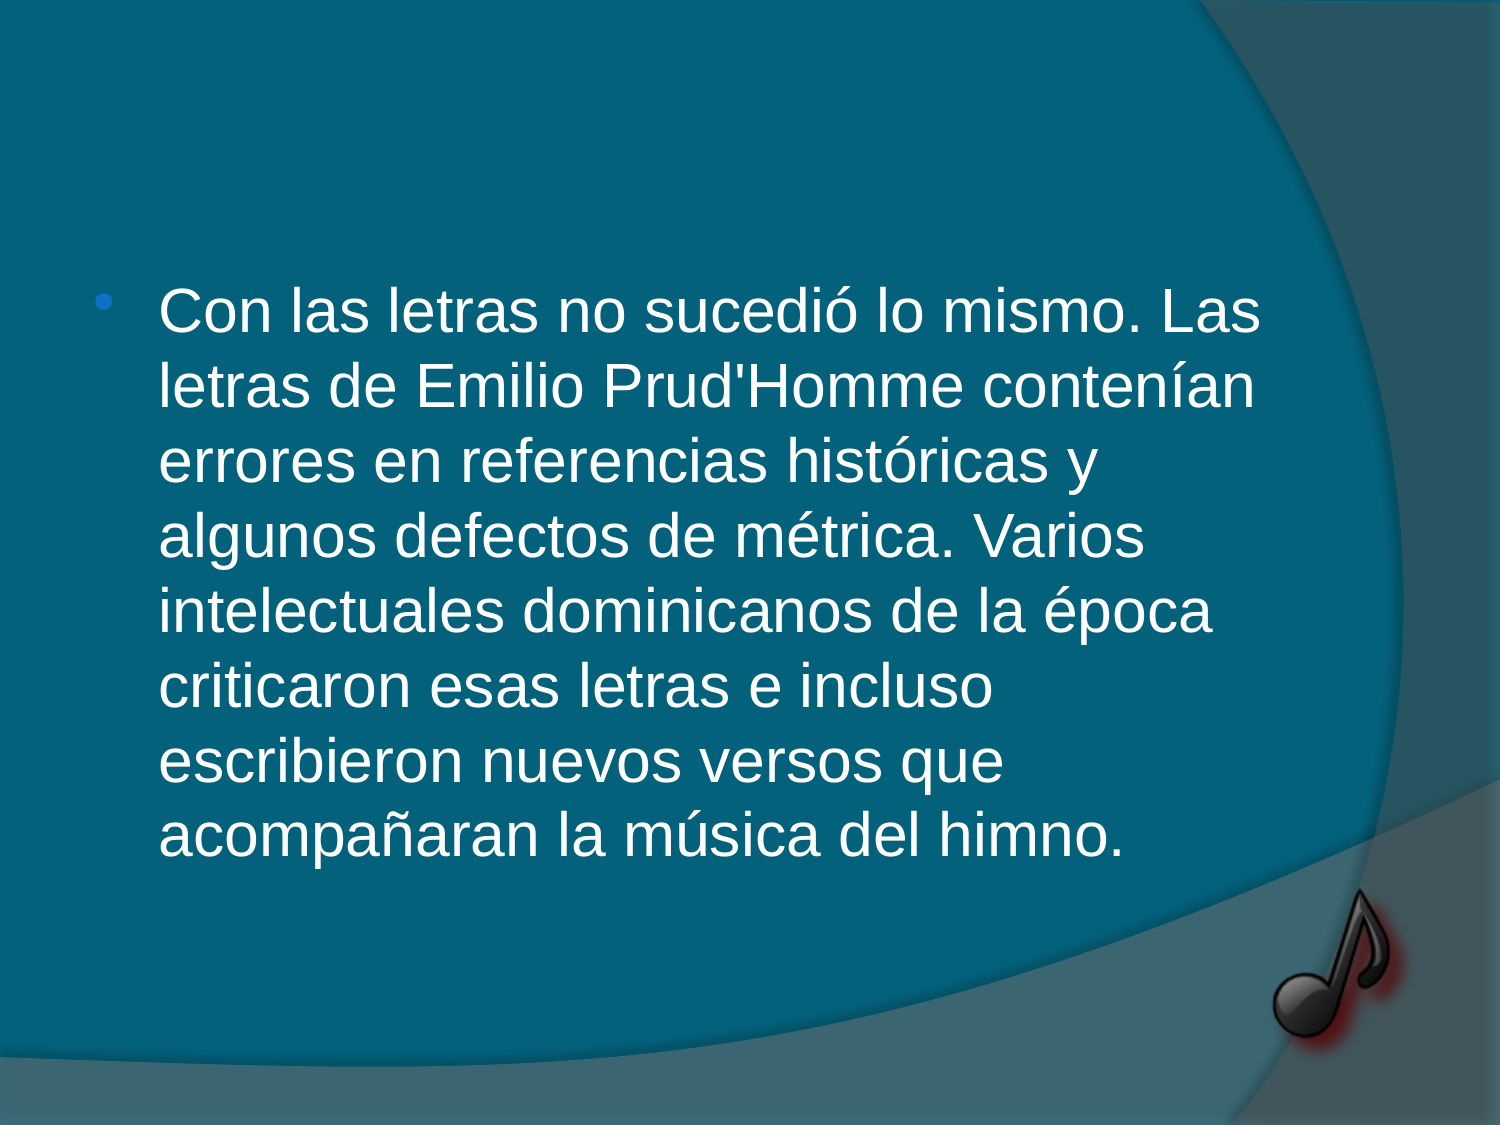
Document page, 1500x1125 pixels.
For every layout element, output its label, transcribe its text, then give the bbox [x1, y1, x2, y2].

list Con las letras no sucedió lo mismo. Las letras de Emilio Prud'Homme contenían errores en referencias históricas y algunos defectos de métrica. Varios intelectuales dominicanos de la época criticaron esas letras e incluso escribieron nuevos versos que acompañaran la música del himno. [75, 262, 1300, 1005]
picture [1253, 878, 1428, 1075]
